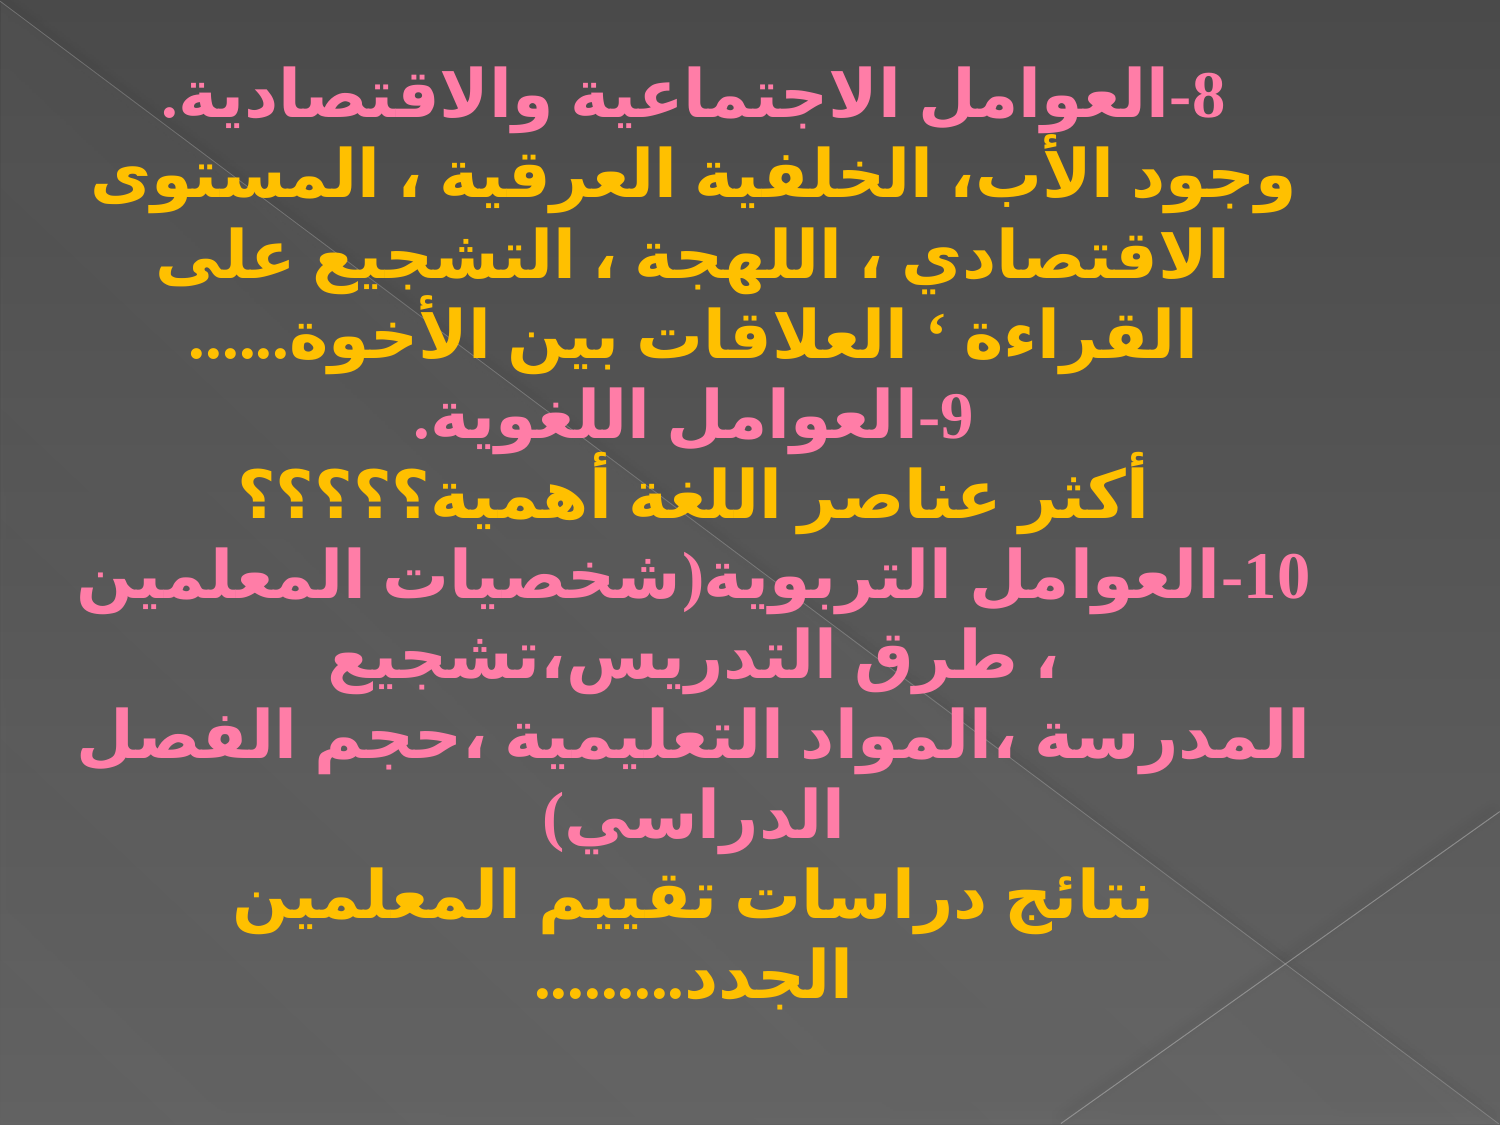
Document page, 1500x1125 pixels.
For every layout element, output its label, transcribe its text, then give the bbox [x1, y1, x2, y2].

title 8-العوامل الاجتماعية والاقتصادية. وجود الأب، الخلفية العرقية ، المستوى الاقتصادي ، اللهجة ، التشجيع على القراءة ‘ العلاقات بين الأخوة...... 9-العوامل اللغوية. أكثر عناصر اللغة أهمية؟؟؟؟؟ 10-العوامل التربوية(شخصيات المعلمين ، طرق التدريس،تشجيع المدرسة ،المواد التعليمية ،حجم الفصل الدراسي) نتائج دراسات تقييم المعلمين الجدد......... [58, 0, 1409, 1125]
